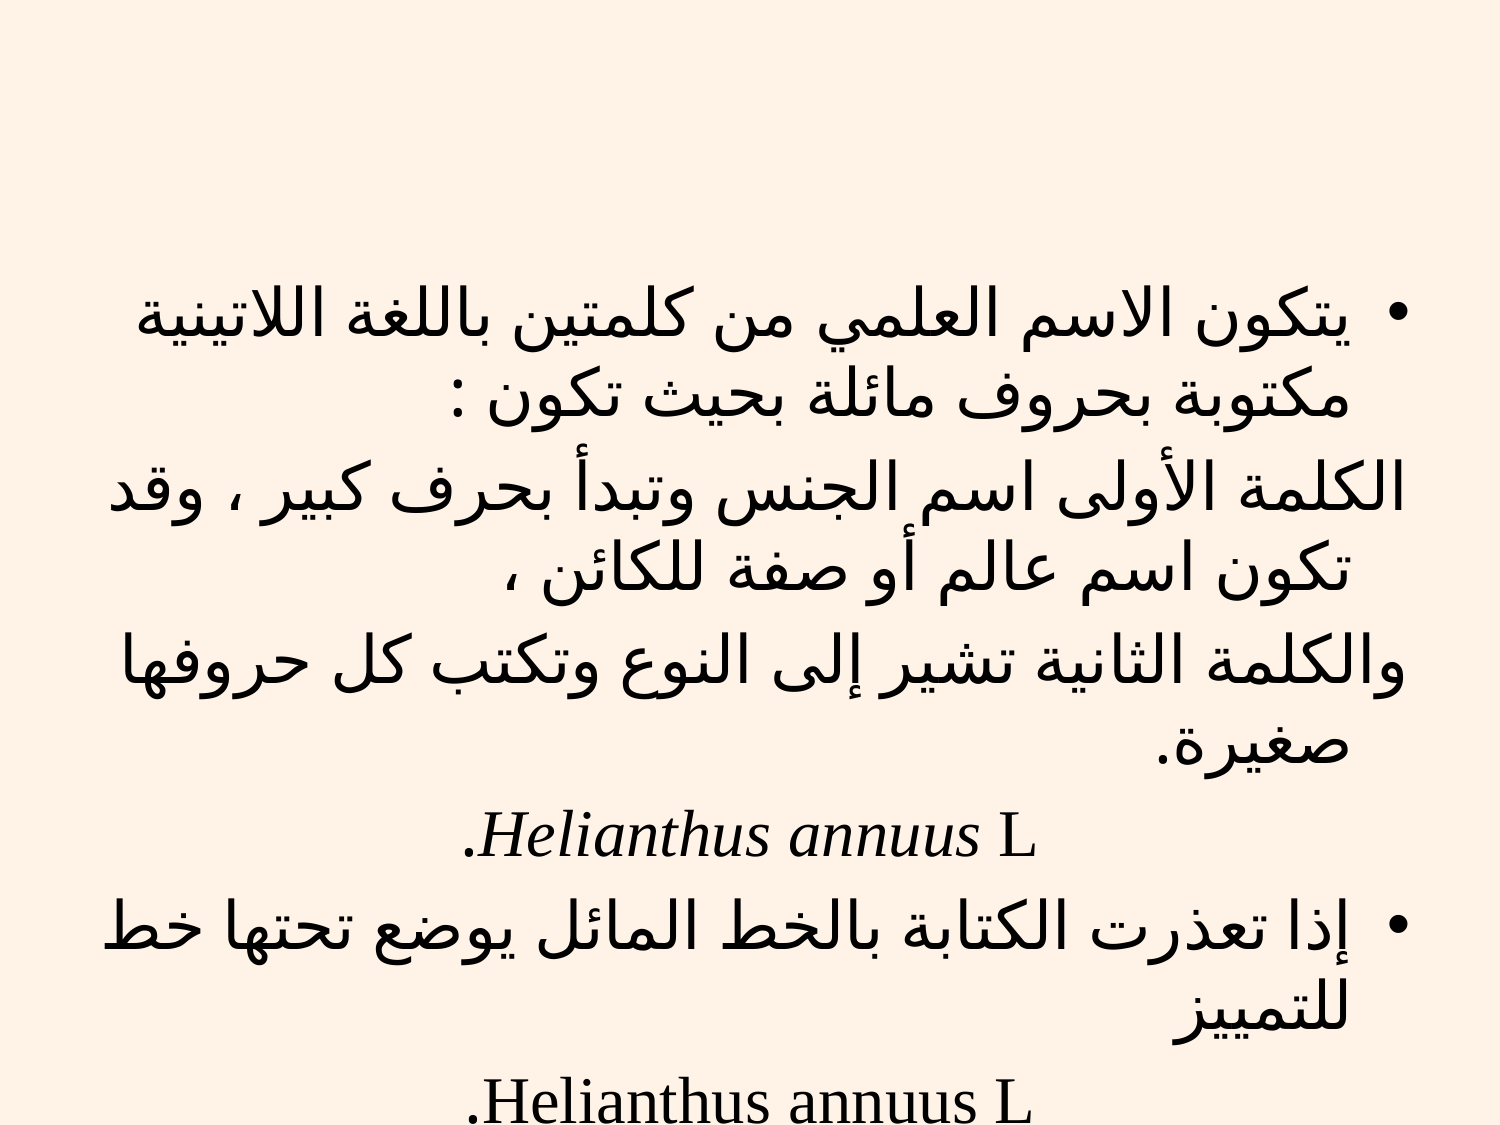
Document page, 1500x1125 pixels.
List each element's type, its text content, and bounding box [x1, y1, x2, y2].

list یتكون الاسم العلمي من كلمتین باللغة اللاتینیة مكتوبة بحروف مائلة بحیث تكون : الكلمة الأولى اسم الجنس وتبدأ بحرف كبیر ، وقد تكون اسم عالم أو صفة للكائن ، والكلمة الثانیة تشیر إلى النوع وتكتب كل حروفھا صغیرة. Helianthus annuus L. إذا تعذرت الكتابة بالخط المائل یوضع تحتھا خط للتمییز Helianthus annuus L. [75, 262, 1425, 1005]
